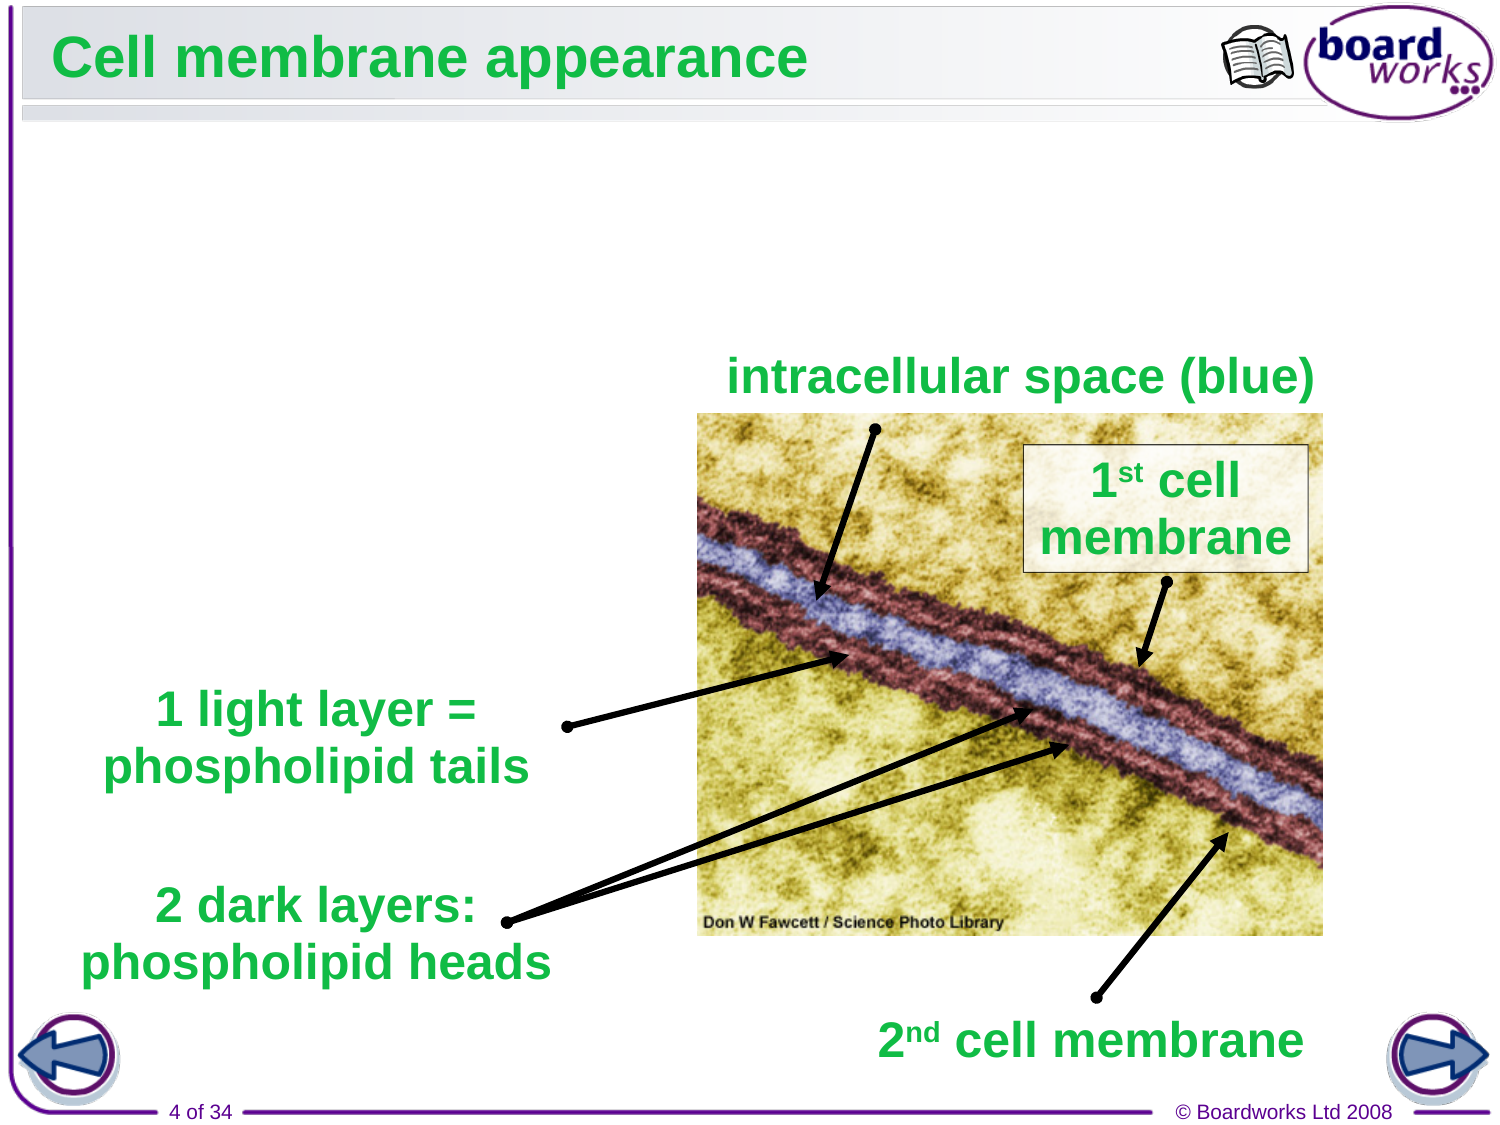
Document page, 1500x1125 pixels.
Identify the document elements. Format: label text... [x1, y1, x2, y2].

text_box [563, 694, 692, 731]
text_box 2nd cell membrane [840, 1004, 1343, 1077]
text_box [502, 864, 692, 927]
text_box intracellular space (blue) [704, 340, 1338, 412]
text_box [1092, 945, 1139, 1002]
picture [0, 0, 1500, 1125]
title Cell membrane appearance [36, 8, 1225, 99]
text_box 1 light layer = phospholipid tails [46, 673, 587, 803]
text_box 2 dark layers: phospholipid heads [63, 869, 570, 998]
